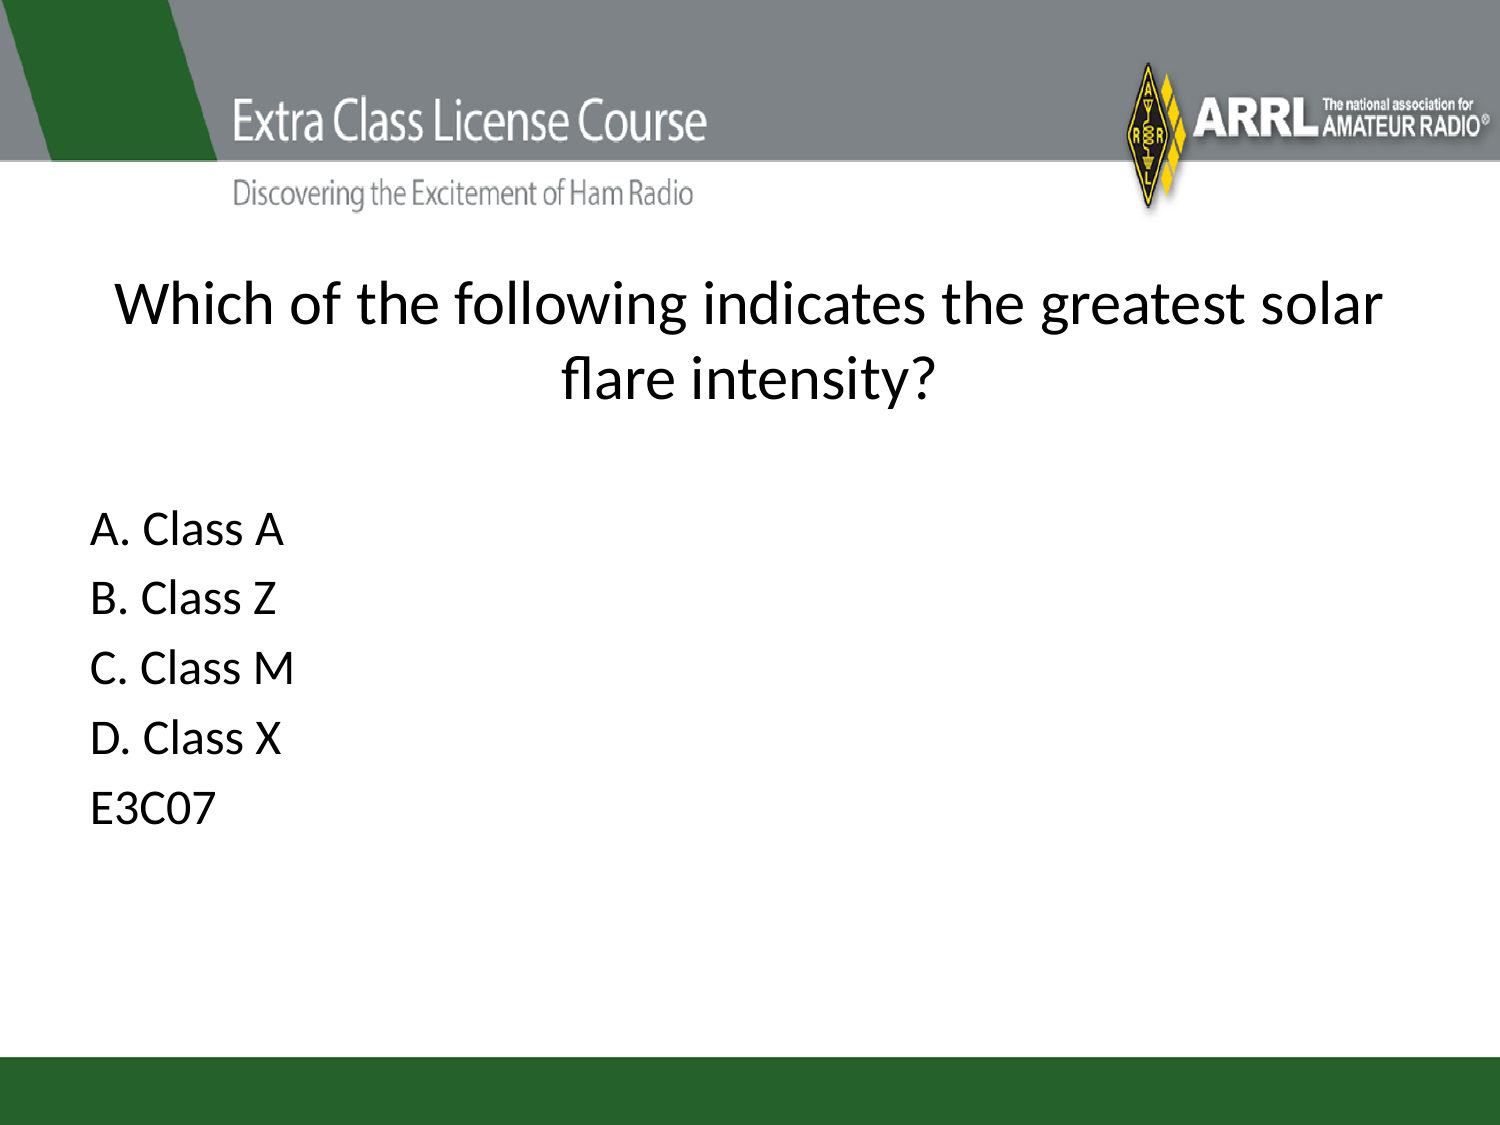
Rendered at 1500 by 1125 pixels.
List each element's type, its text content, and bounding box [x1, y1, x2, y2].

title Which of the following indicates the greatest solar flare intensity? [75, 254, 1425, 435]
list A. Class A B. Class Z C. Class M D. Class X E3C07 [75, 487, 1425, 1005]
picture [0, 0, 1500, 1125]
